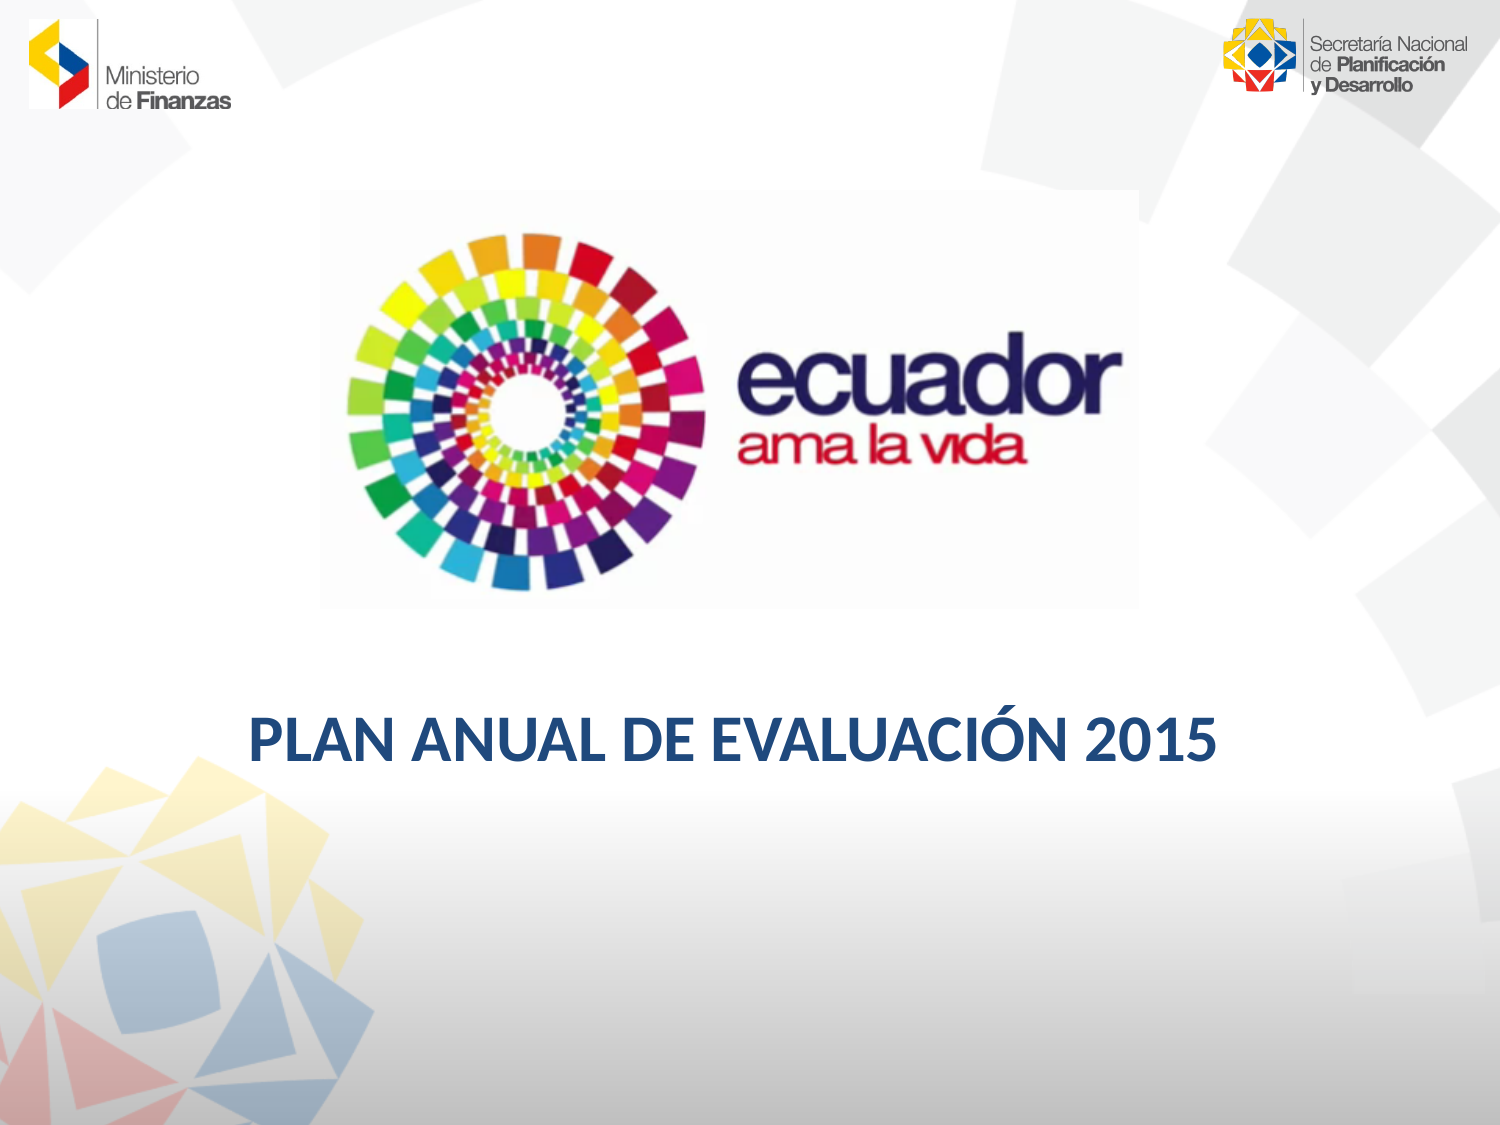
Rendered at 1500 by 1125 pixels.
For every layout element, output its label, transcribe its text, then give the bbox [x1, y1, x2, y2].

picture [0, 0, 1500, 1125]
text_box PLAN ANUAL DE EVALUACIÓN 2015 [101, 687, 1368, 783]
